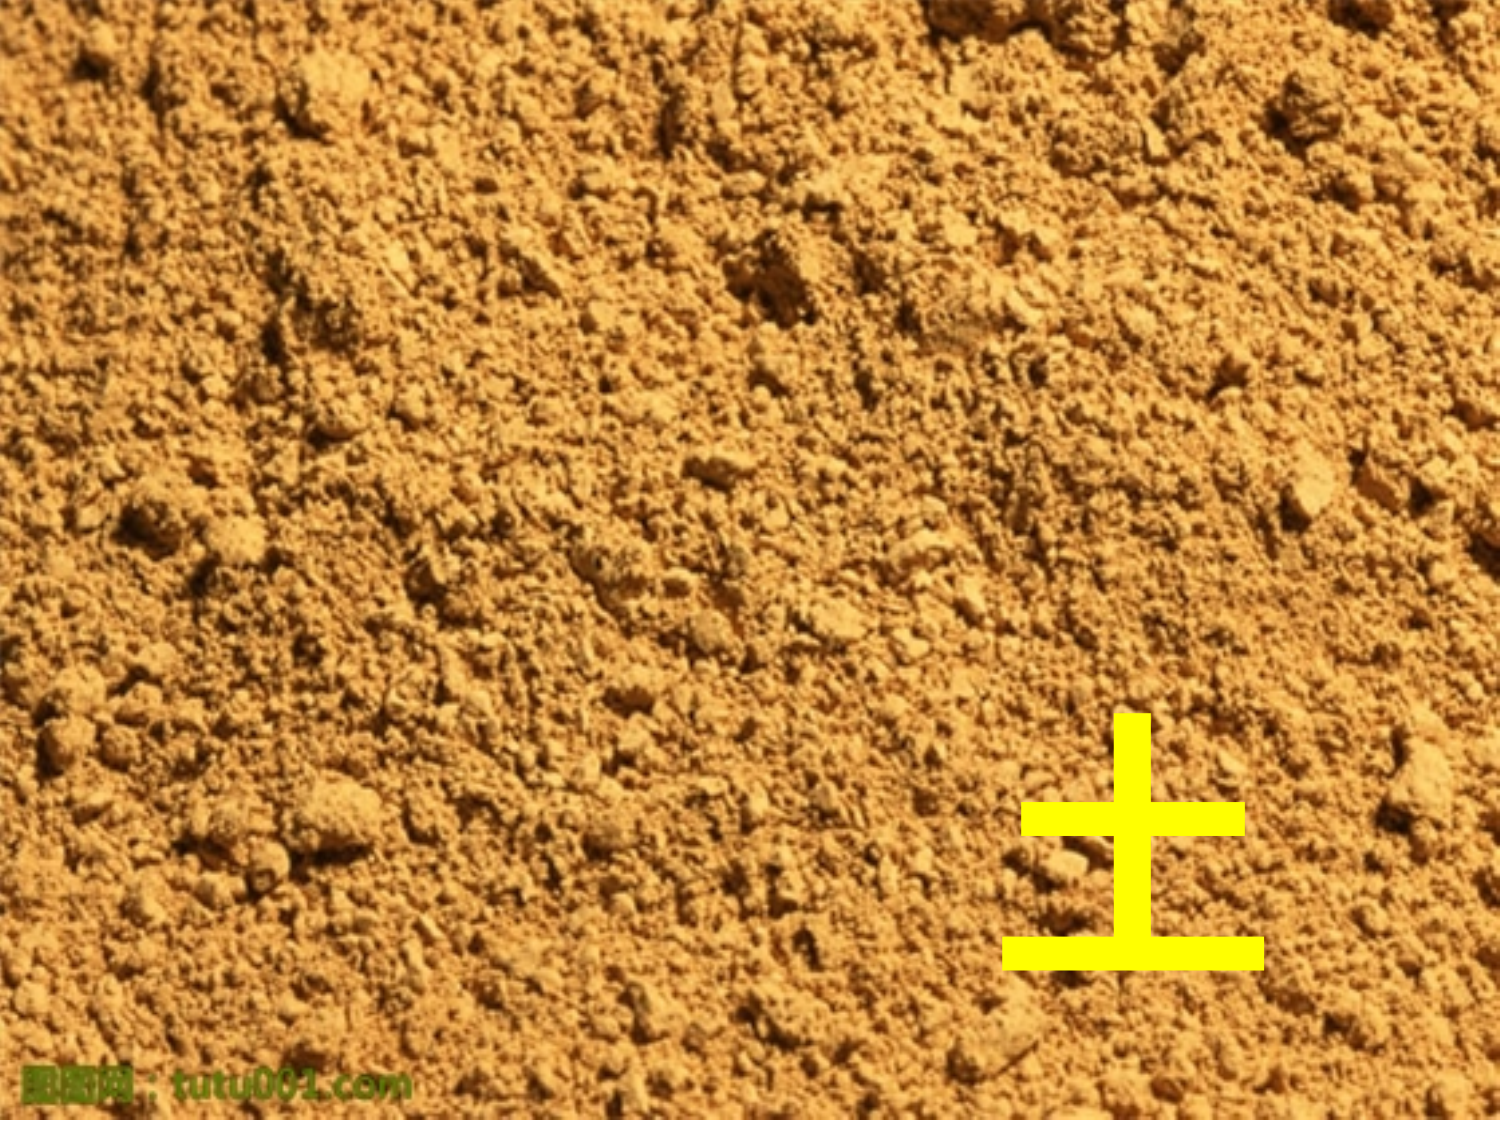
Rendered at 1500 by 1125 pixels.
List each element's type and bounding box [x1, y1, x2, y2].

list [0, 0, 1500, 1121]
